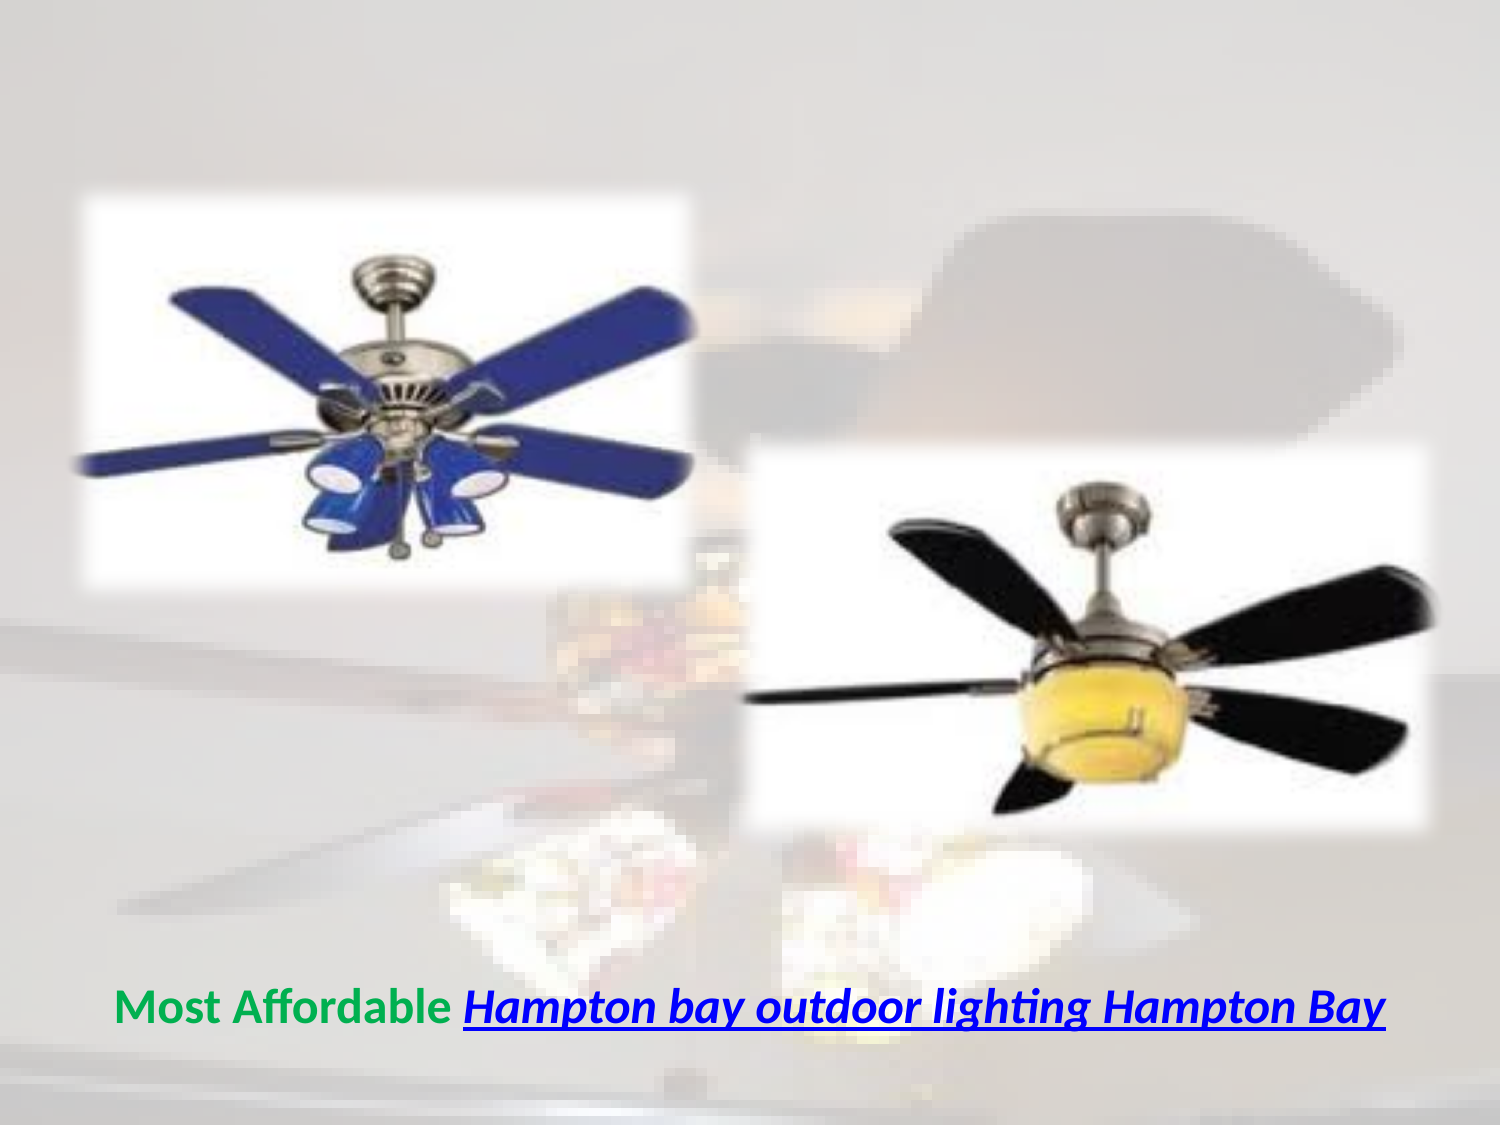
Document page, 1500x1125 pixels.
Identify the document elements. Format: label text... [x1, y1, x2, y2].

picture [62, 174, 711, 611]
text_box Most Affordable Hampton bay outdoor lighting Hampton Bay [0, 966, 1500, 1042]
picture [724, 424, 1449, 851]
